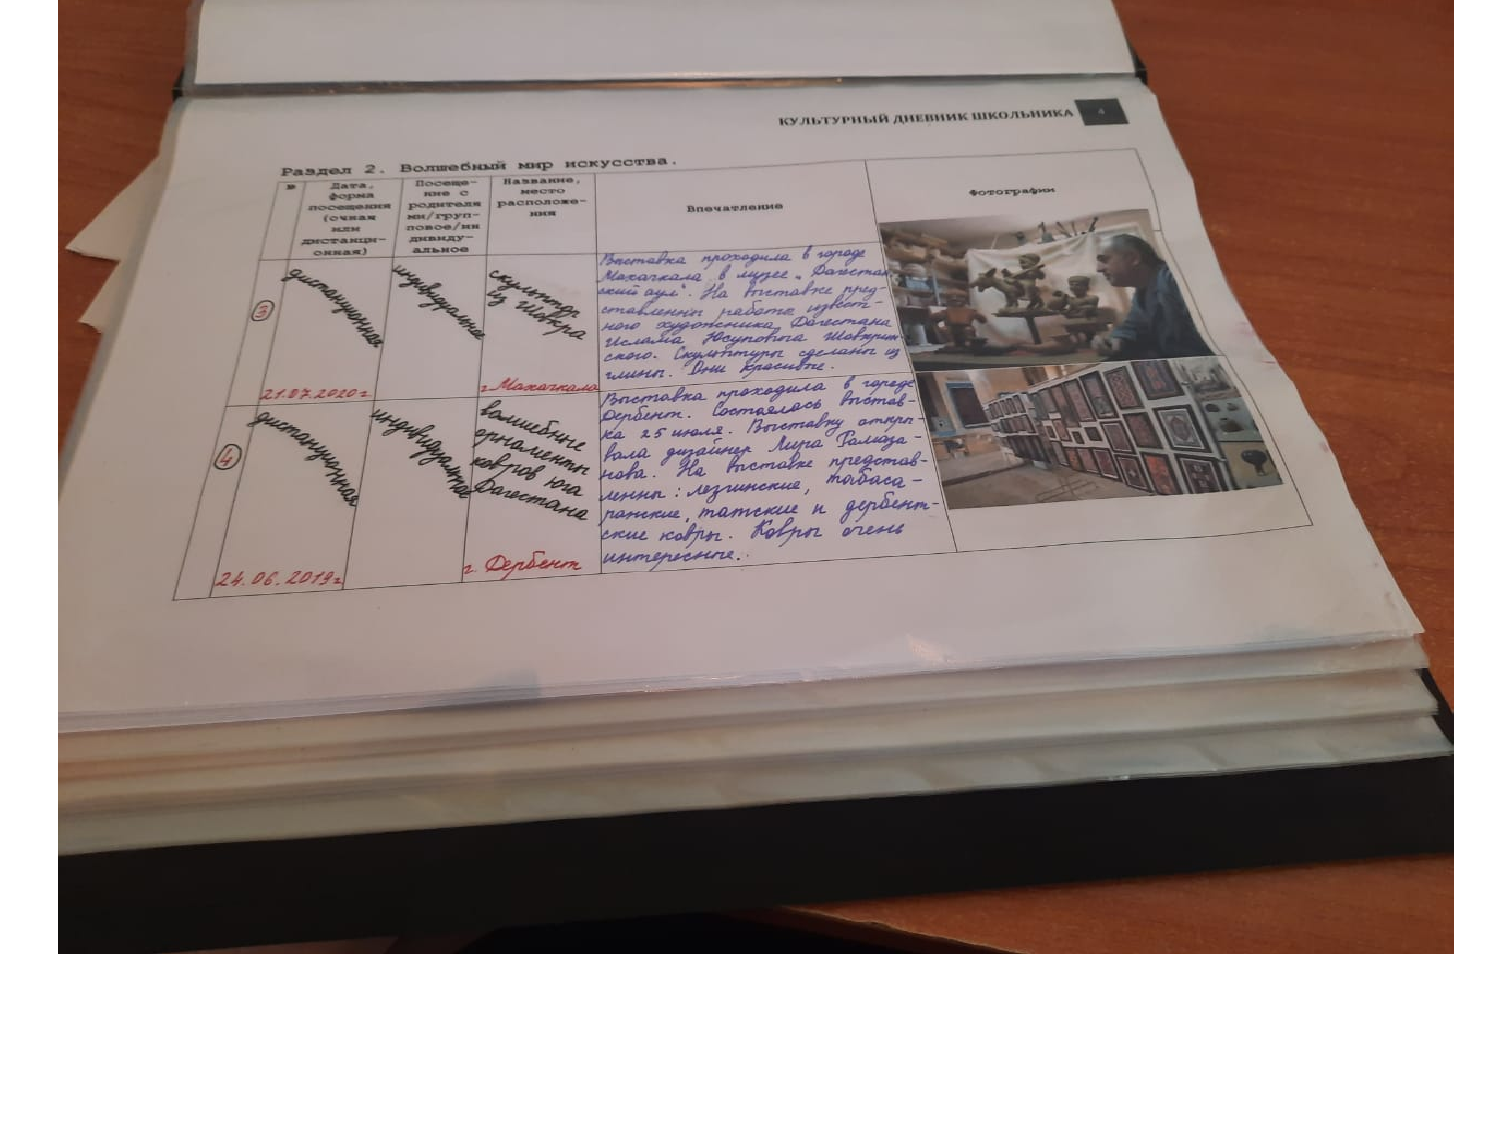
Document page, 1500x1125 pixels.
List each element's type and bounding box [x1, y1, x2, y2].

list [58, 0, 1454, 954]
